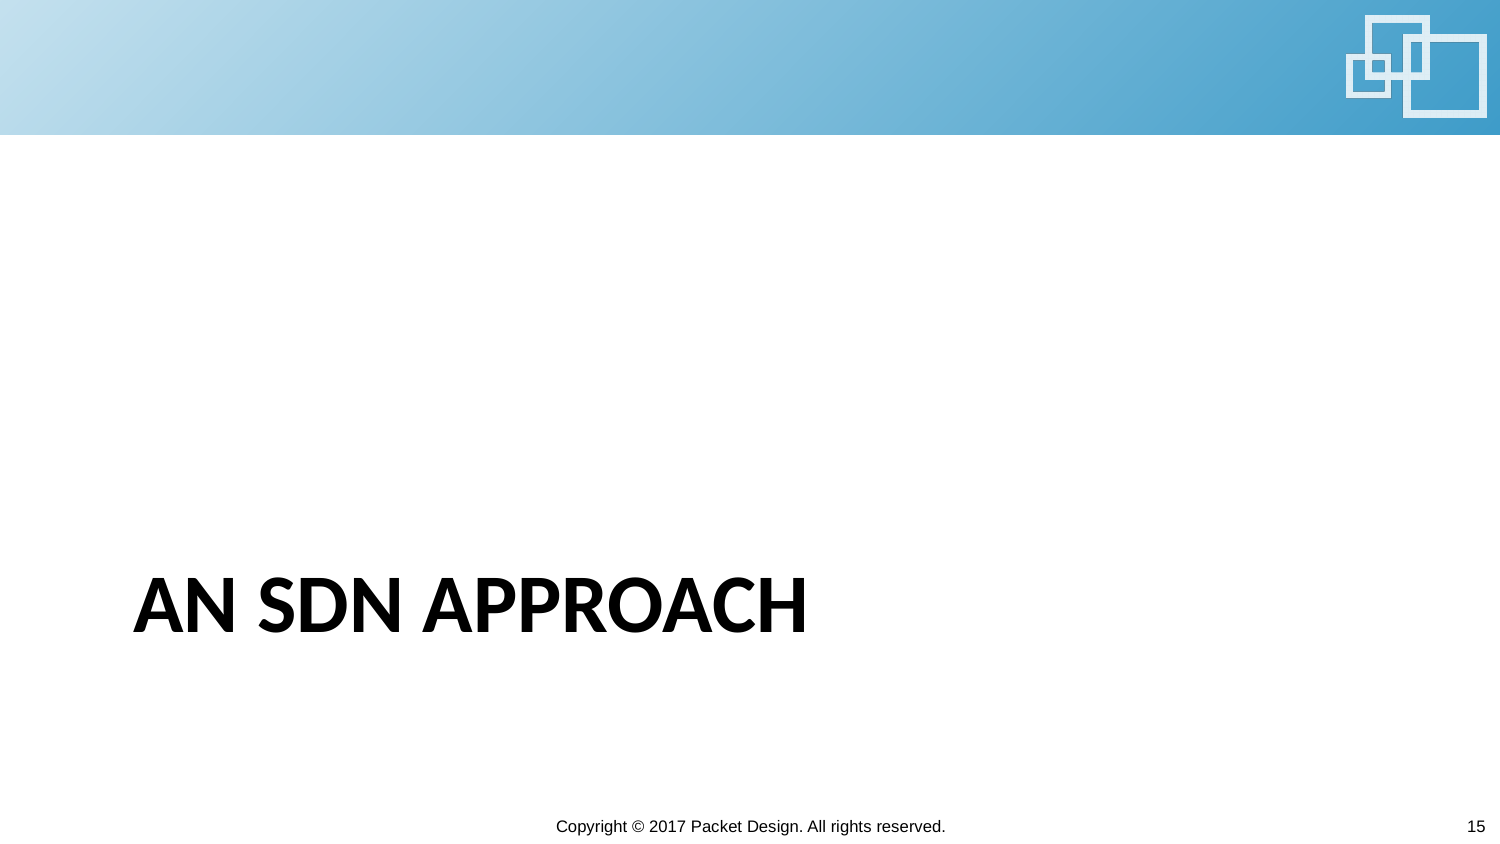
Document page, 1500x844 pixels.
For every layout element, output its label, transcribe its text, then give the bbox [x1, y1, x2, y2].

picture [1346, 15, 1487, 118]
title An SDN approach [118, 542, 1394, 710]
slide_number 15 [1150, 798, 1500, 844]
footer Copyright © 2017 Packet Design. All rights reserved. [504, 798, 999, 844]
